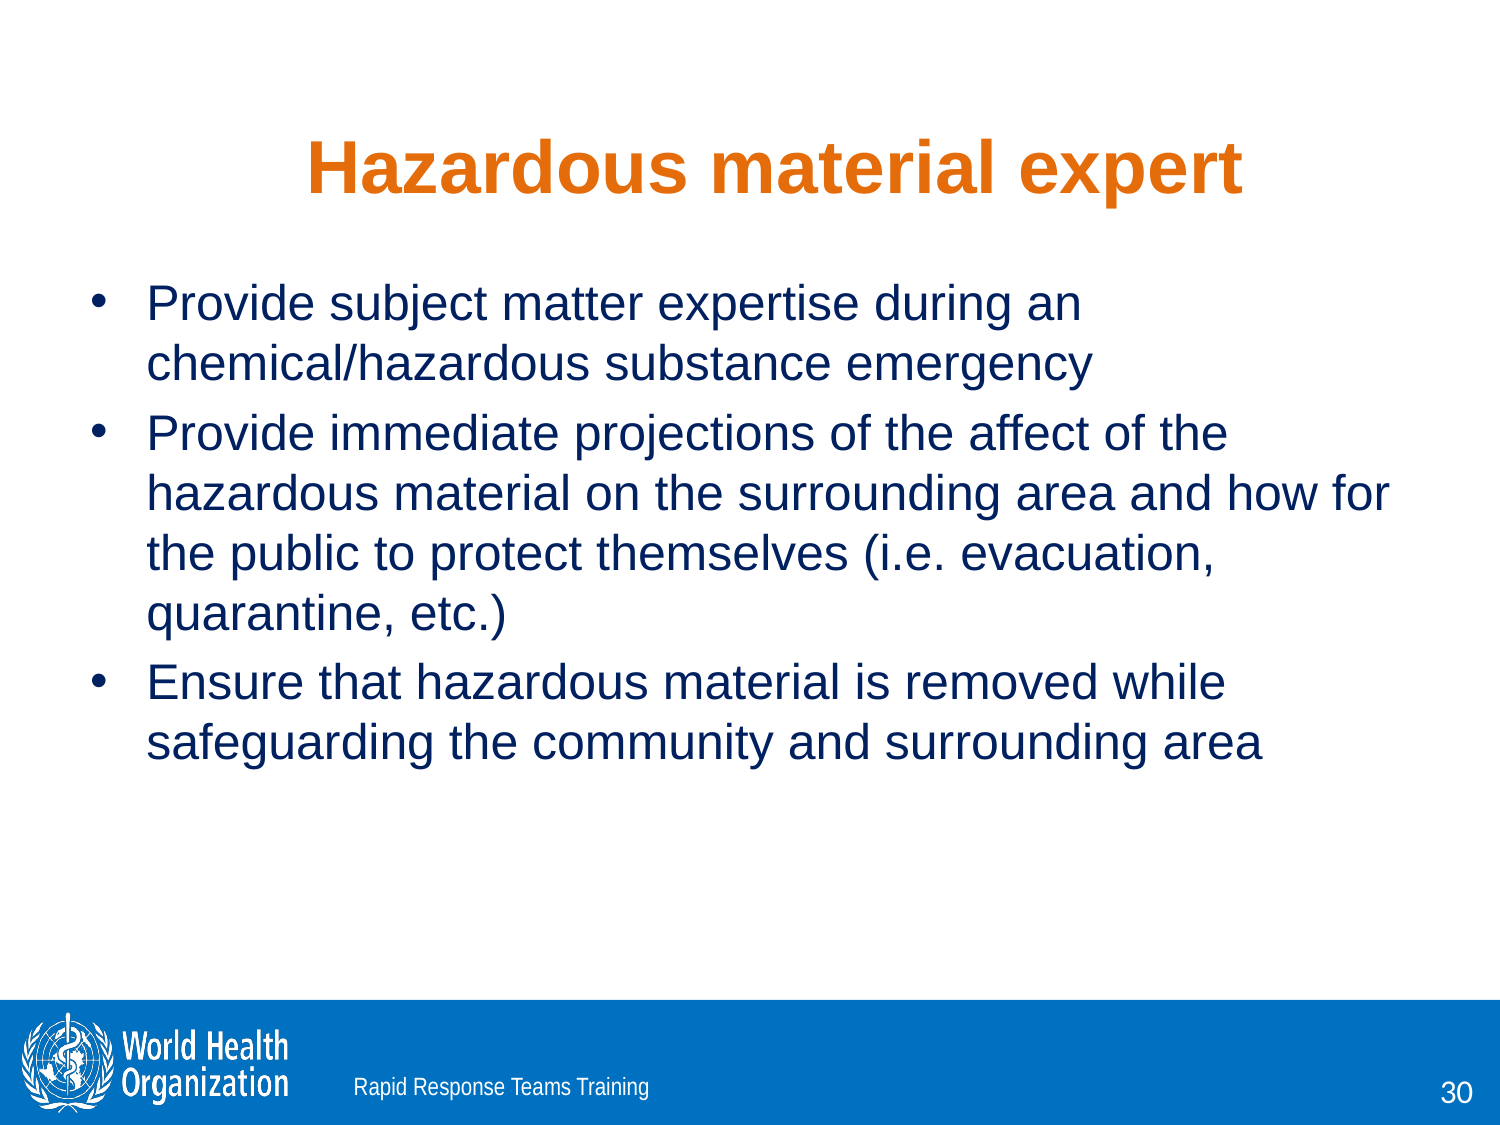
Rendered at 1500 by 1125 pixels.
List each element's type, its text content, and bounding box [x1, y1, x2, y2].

picture [21, 1012, 288, 1113]
text_box Hazardous material expert [99, 70, 1450, 258]
list Provide subject matter expertise during an chemical/hazardous substance emergency Provide immediate projections of the affect of the hazardous material on the surrounding area and how for the public to protect themselves (i.e. evacuation, quarantine, etc.) Ensure that hazardous material is removed while safeguarding the community and surrounding area [75, 262, 1425, 846]
